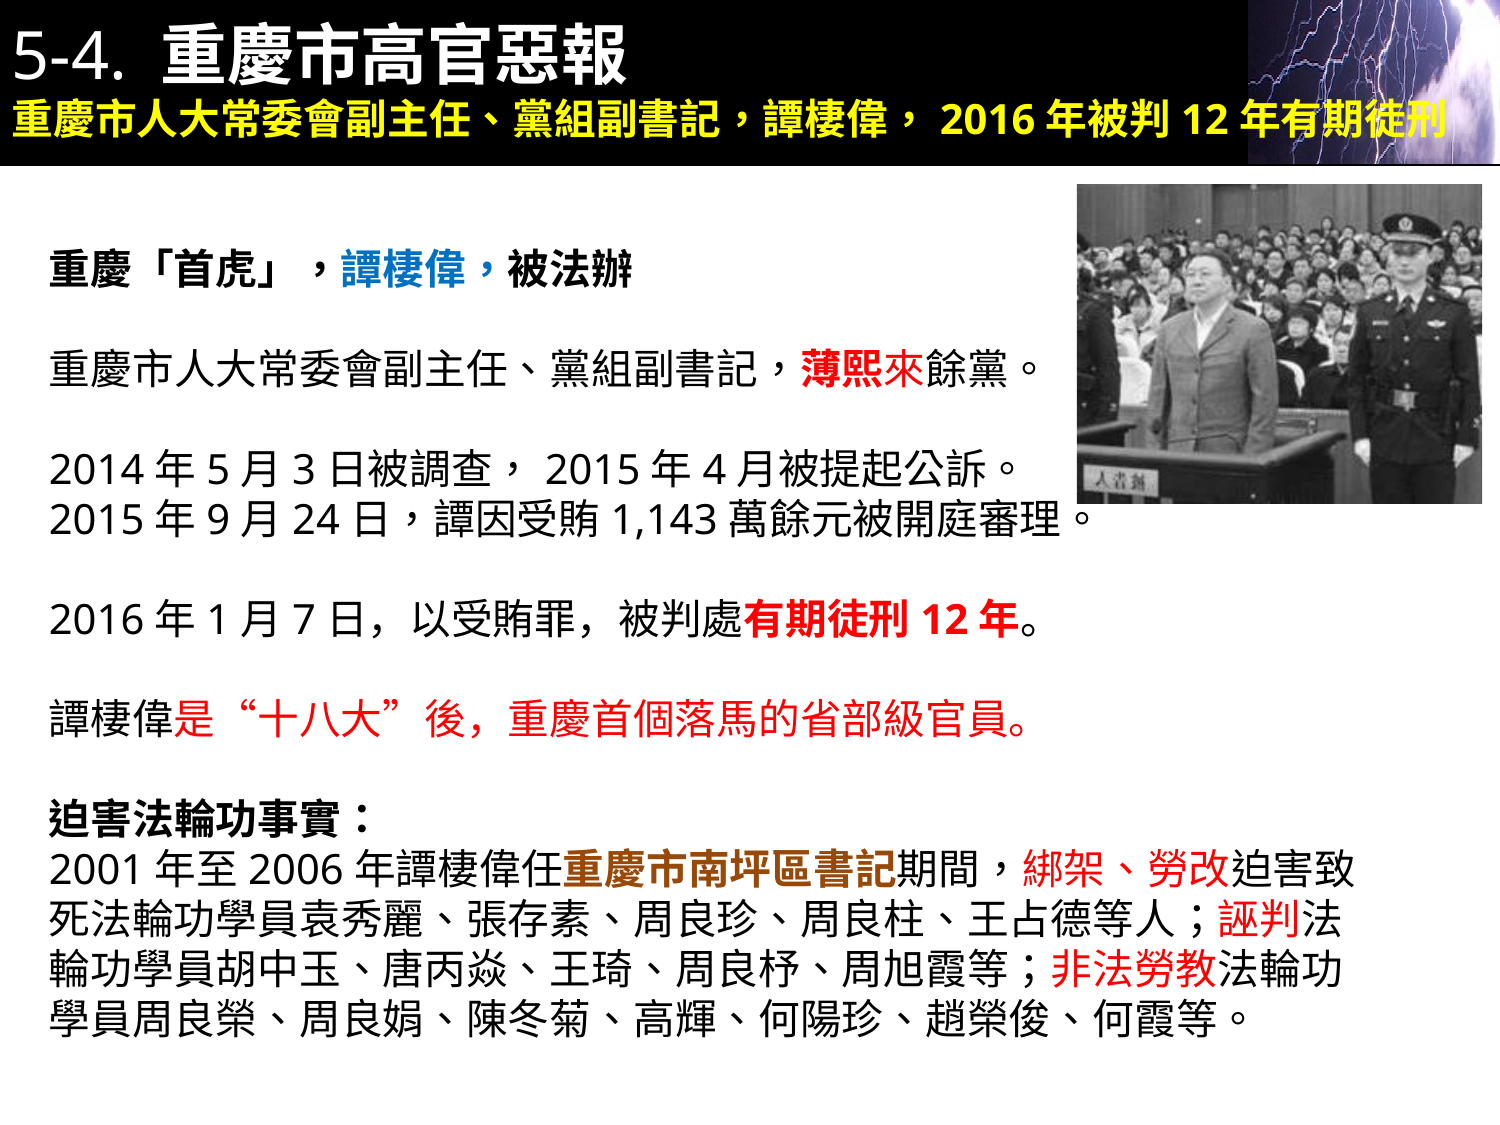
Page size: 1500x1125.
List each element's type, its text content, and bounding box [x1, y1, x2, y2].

picture [1076, 184, 1483, 504]
text_box 重慶「首虎」，譚棲偉，被法辦 重慶市人大常委會副主任、黨組副書記，薄熙來餘黨。 2014年5月3日被調查，2015年4月被提起公訴。 2015年9月24日，譚因受賄1,143萬餘元被開庭審理。 2016年1月7日，以受賄罪，被判處有期徒刑12年。 譚棲偉是“十八大”後，重慶首個落馬的省部級官員。 迫害法輪功事實： 2001年至2006年譚棲偉任重慶市南坪區書記期間，綁架、勞改迫害致死法輪功學員袁秀麗、張存素、周良珍、周良柱、王占德等人；誣判法輪功學員胡中玉、唐丙焱、王琦、周良杼、周旭霞等；非法勞教法輪功學員周良榮、周良娟、陳冬菊、高輝、何陽珍、趙榮俊、何霞等。 [33, 235, 1375, 1051]
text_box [0, 0, 1500, 165]
